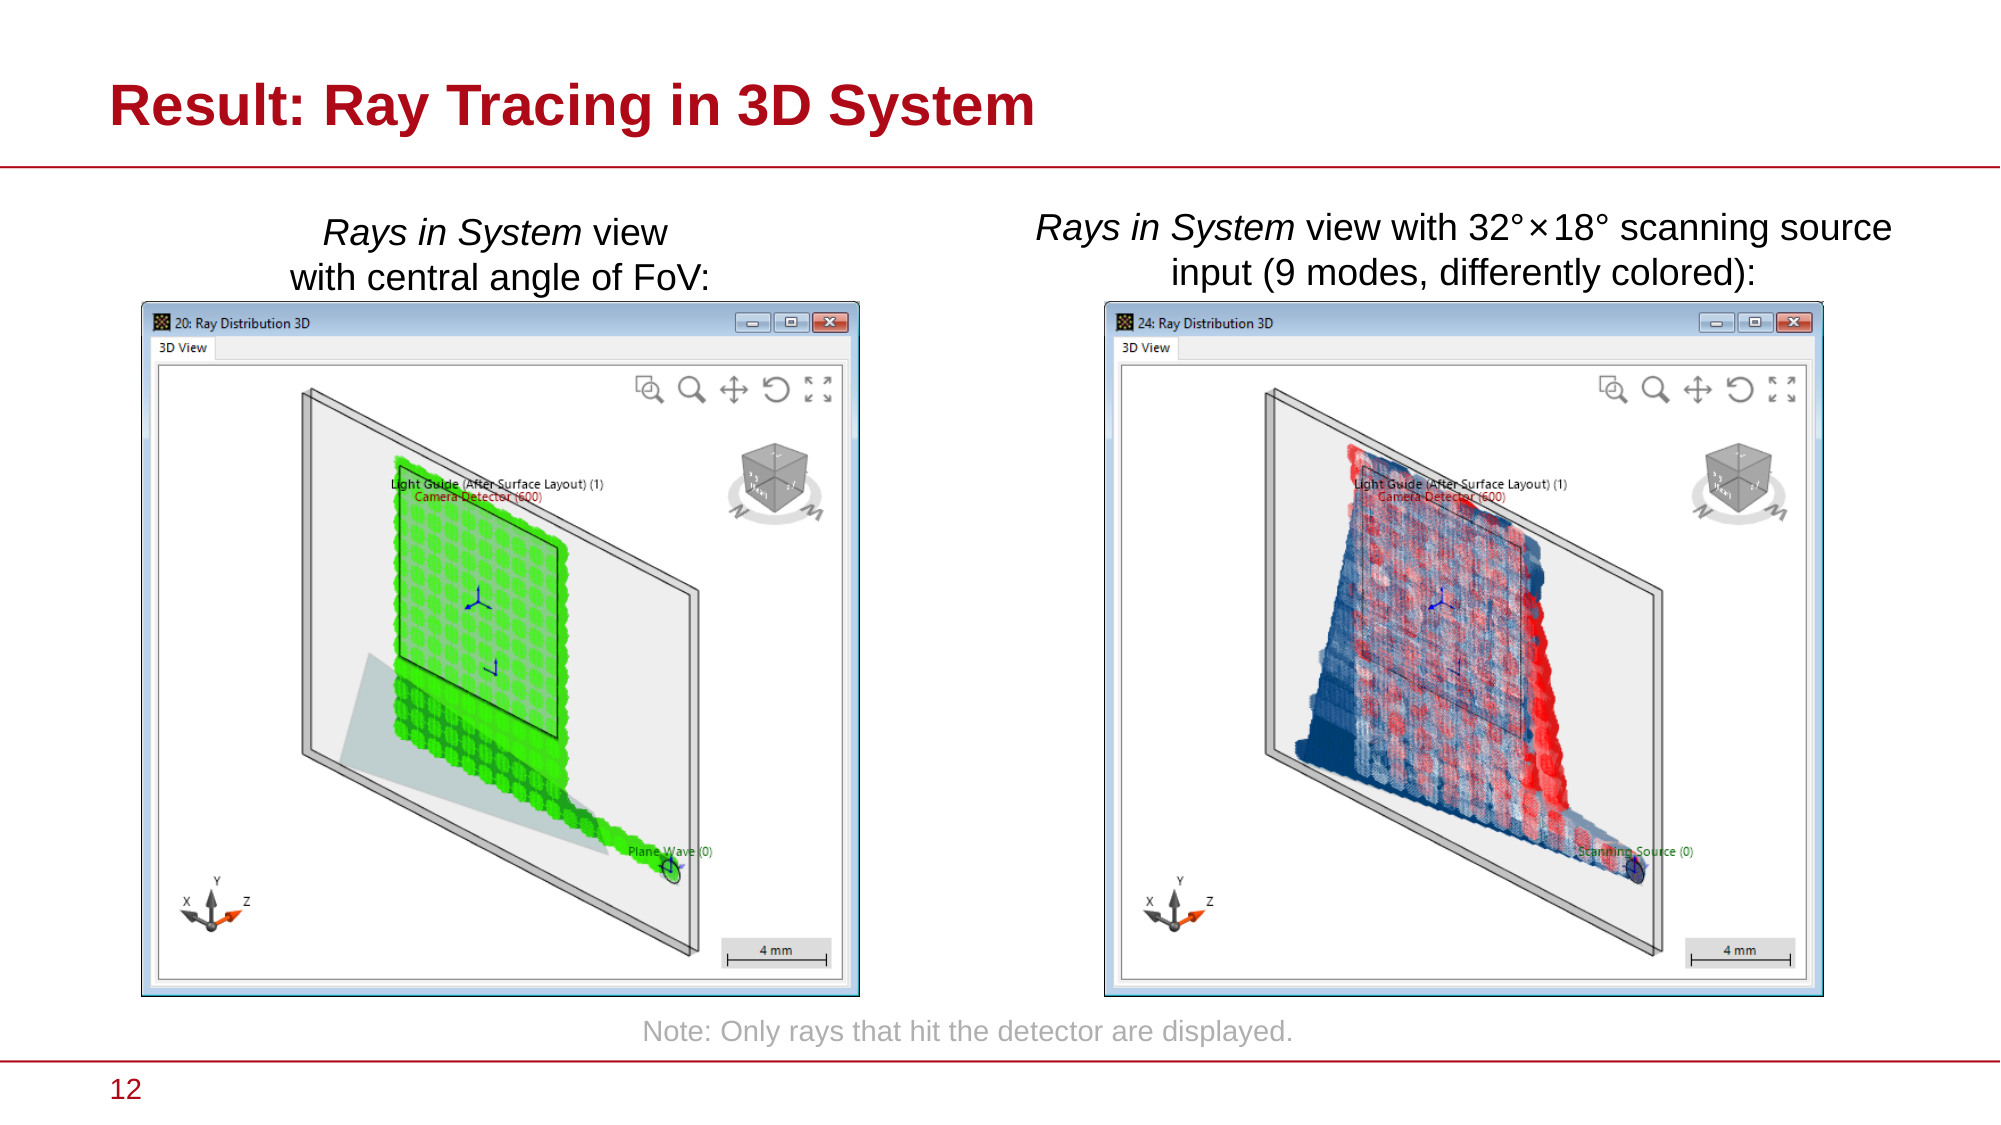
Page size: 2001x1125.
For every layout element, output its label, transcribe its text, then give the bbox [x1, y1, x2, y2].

text_box Rays in System view with 32° × 18° scanning source input (9 modes, differently colored): [1015, 195, 1913, 301]
text_box Rays in System view with central angle of FoV: [275, 200, 726, 301]
picture [0, 0, 2000, 1125]
title Result: Ray Tracing in 3D System [94, 59, 1906, 148]
text_box Note: Only rays that hit the detector are displayed. [627, 1004, 1373, 1055]
slide_number 12 [94, 1062, 296, 1114]
